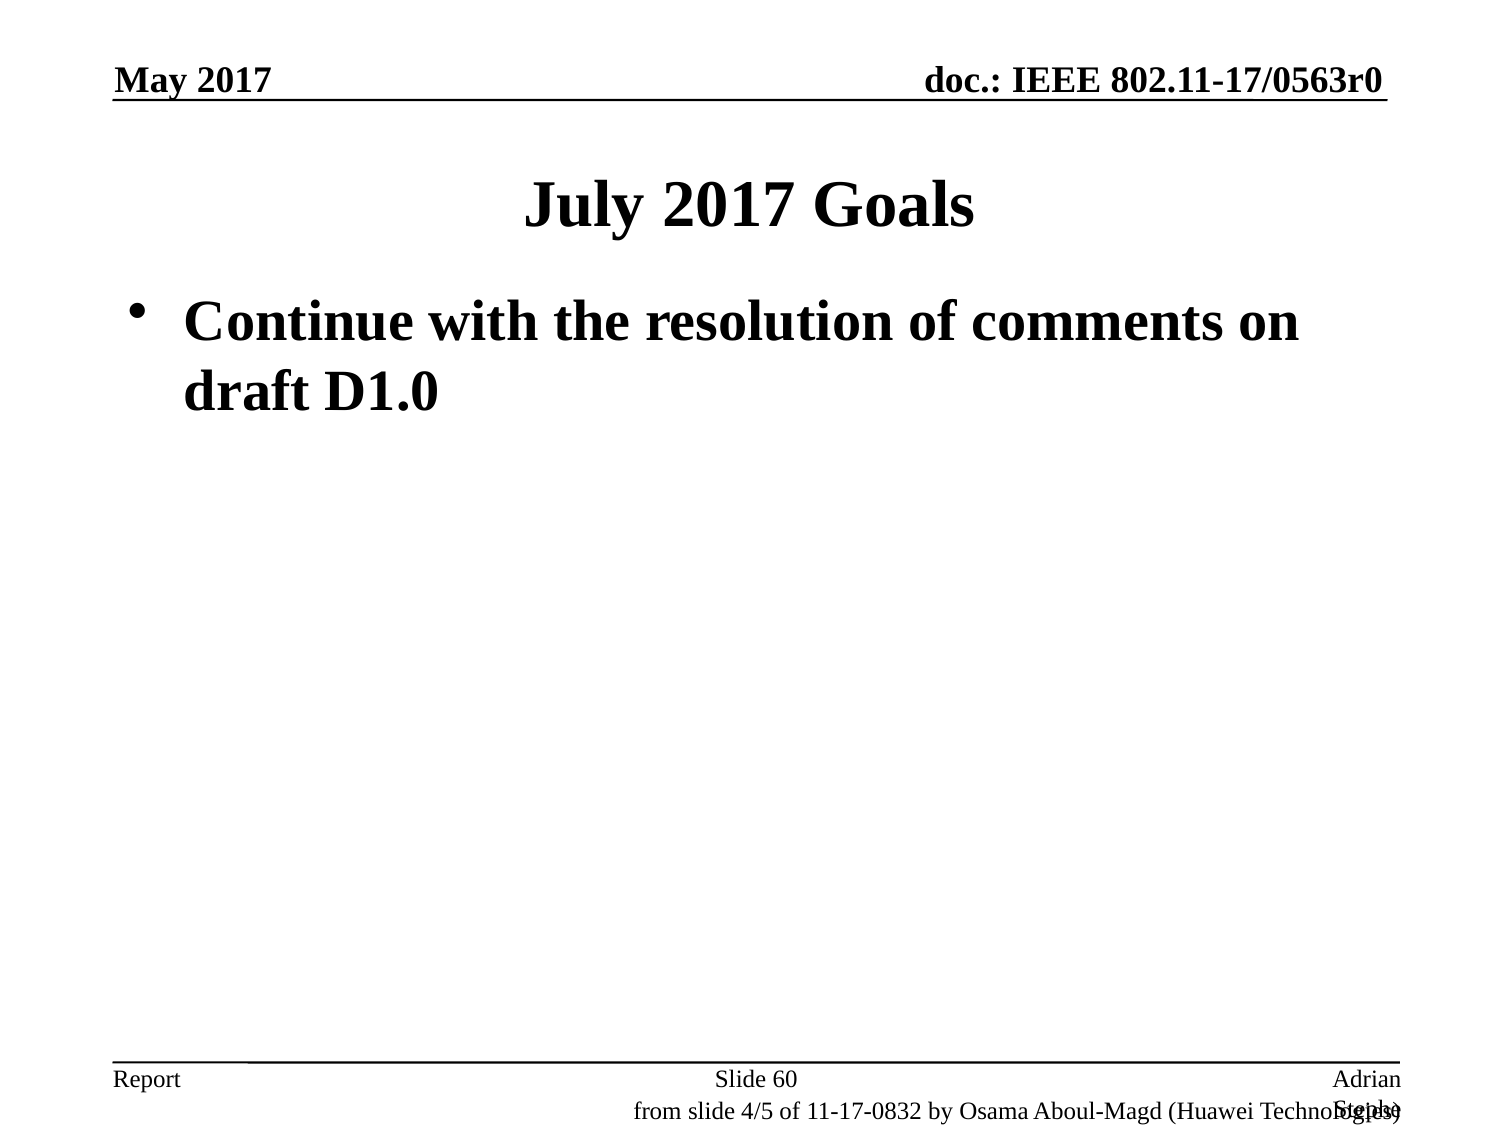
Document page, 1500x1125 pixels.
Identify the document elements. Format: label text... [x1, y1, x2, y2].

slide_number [114, 54, 374, 101]
footer Adrian Stephens, Intel Corporation [1324, 1061, 1402, 1087]
title July 2017 Goals [112, 112, 1388, 275]
list Continue with the resolution of comments on draft D1.0 [112, 275, 1438, 1000]
text_box from slide 4/5 of 11-17-0832 by Osama Aboul-Magd (Huawei Technologies) [343, 1087, 1417, 1125]
slide_number Slide 60 [711, 1061, 801, 1087]
